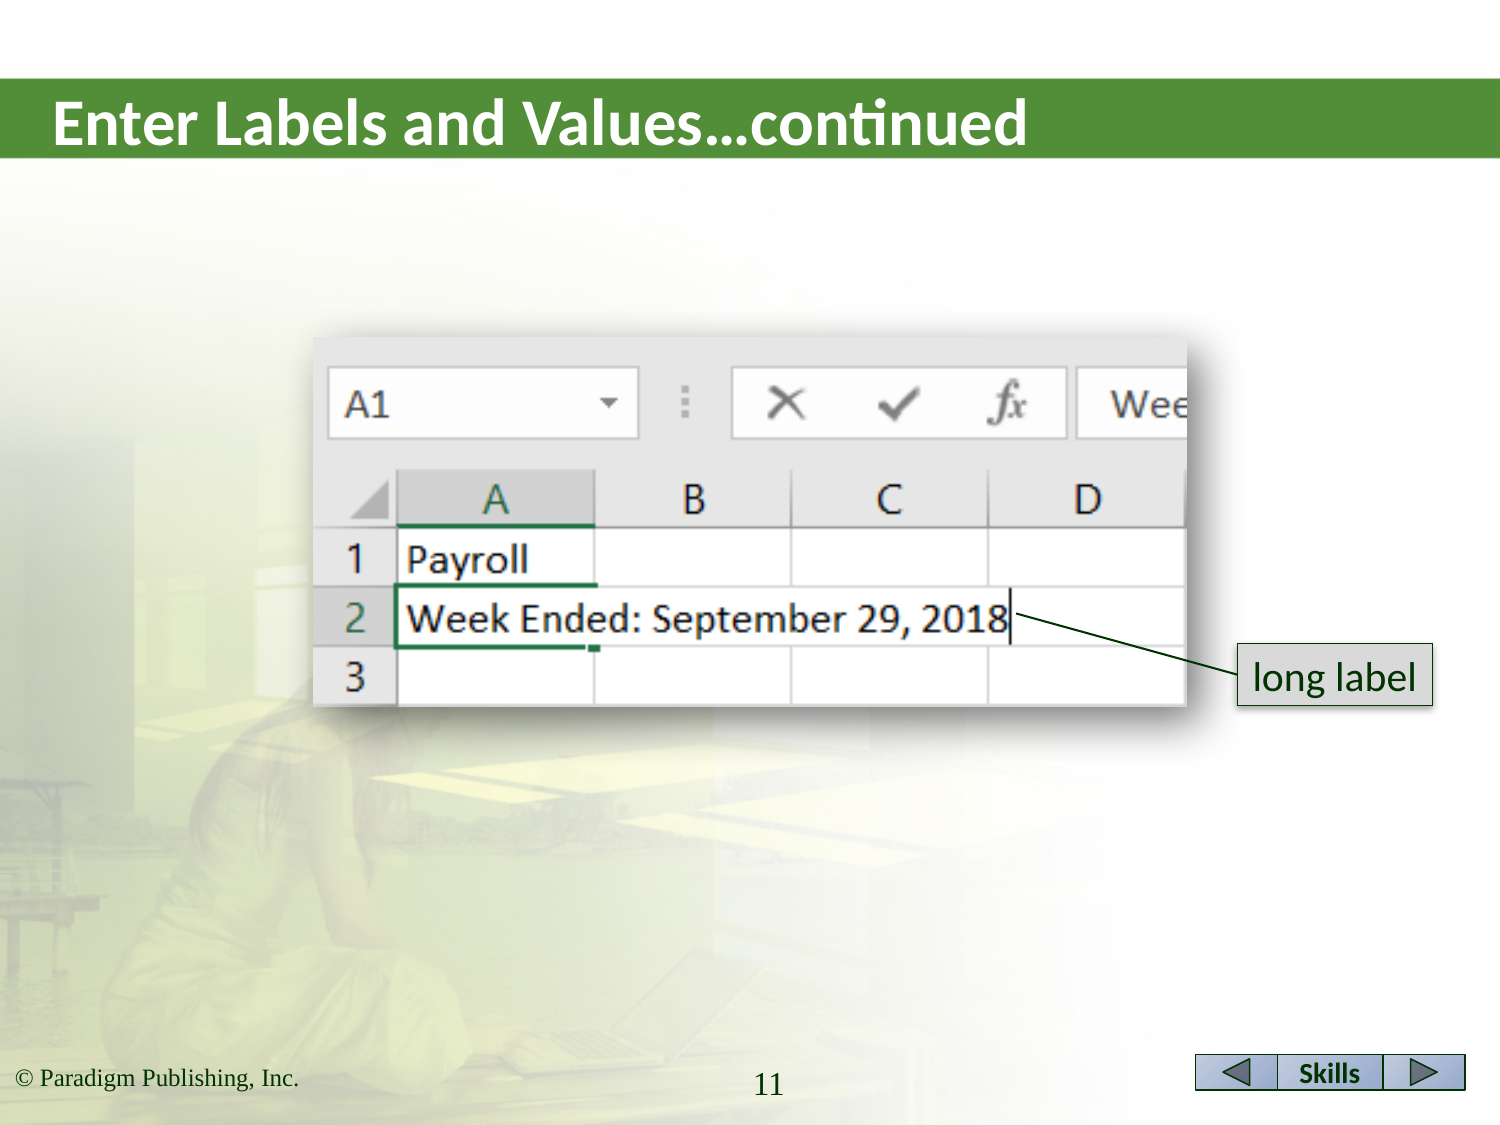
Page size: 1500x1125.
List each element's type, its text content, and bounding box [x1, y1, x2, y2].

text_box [1015, 613, 1238, 676]
text_box long label [1237, 643, 1433, 706]
title Enter Labels and Values…continued [37, 71, 1463, 159]
picture [0, 0, 1500, 1125]
